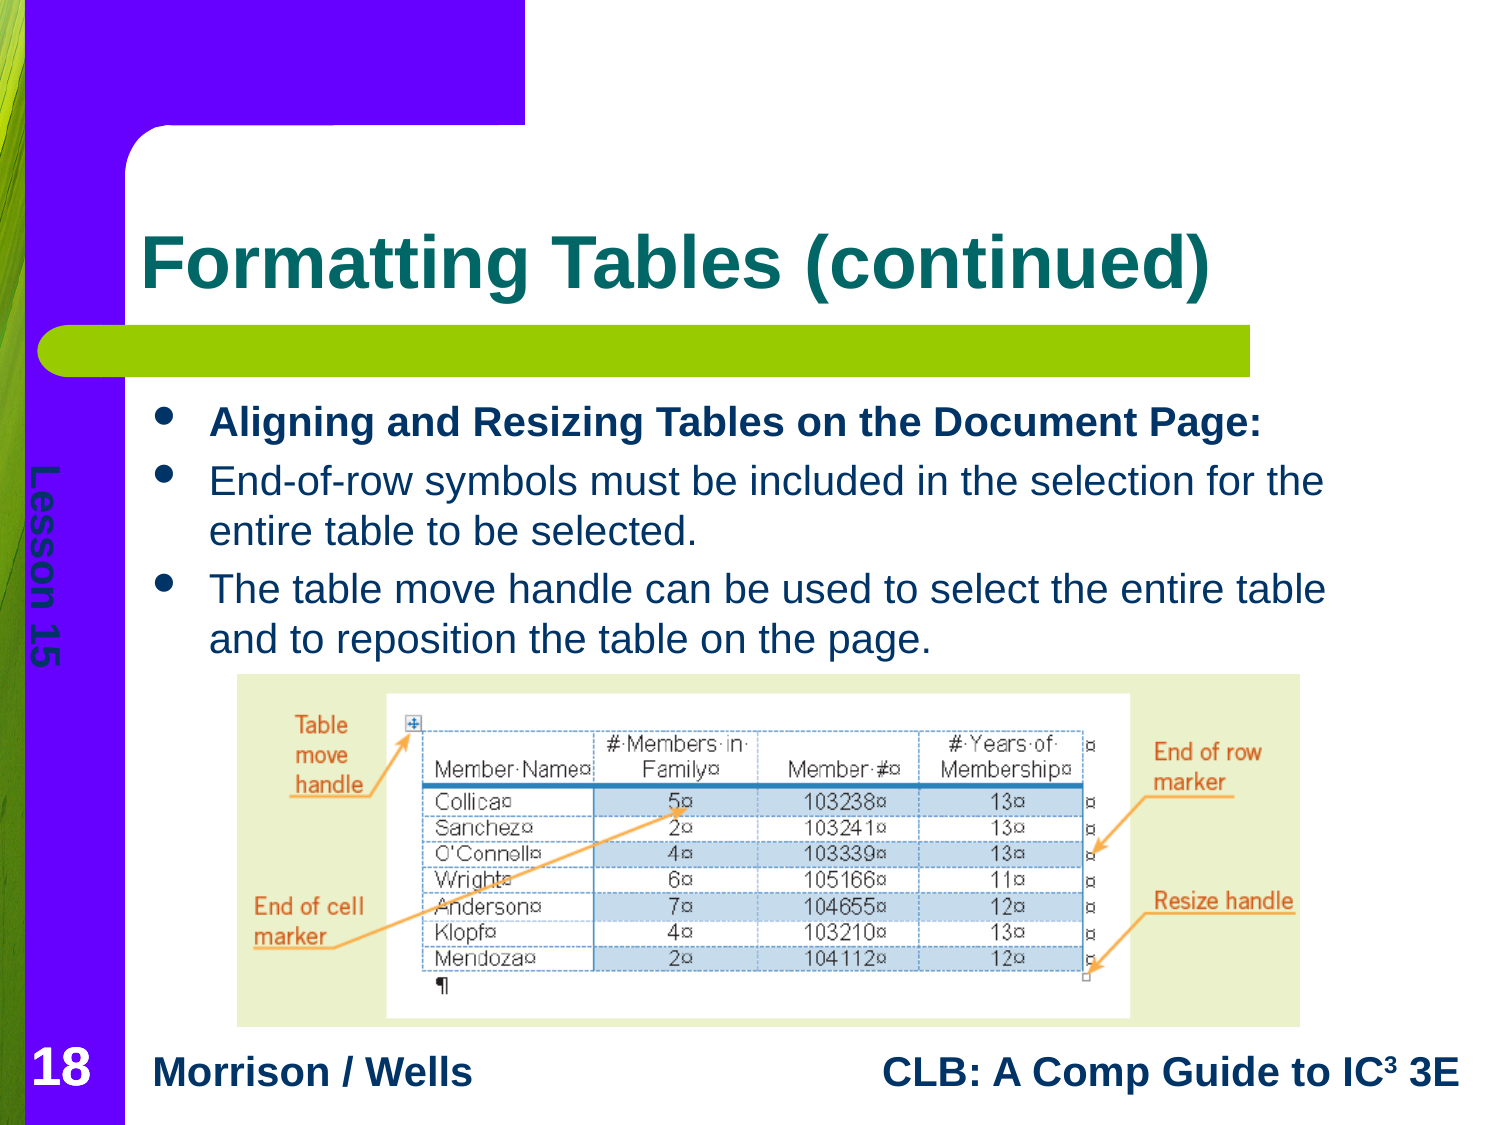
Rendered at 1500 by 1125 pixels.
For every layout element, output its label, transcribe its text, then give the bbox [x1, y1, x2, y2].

list Aligning and Resizing Tables on the Document Page: End-of-row symbols must be included in the selection for the entire table to be selected. The table move handle can be used to select the entire table and to reposition the table on the page. [137, 387, 1388, 1013]
picture [237, 674, 1301, 1027]
text_box 18 [13, 1023, 111, 1105]
picture [0, 0, 25, 1125]
title Formatting Tables (continued) [124, 124, 1426, 313]
